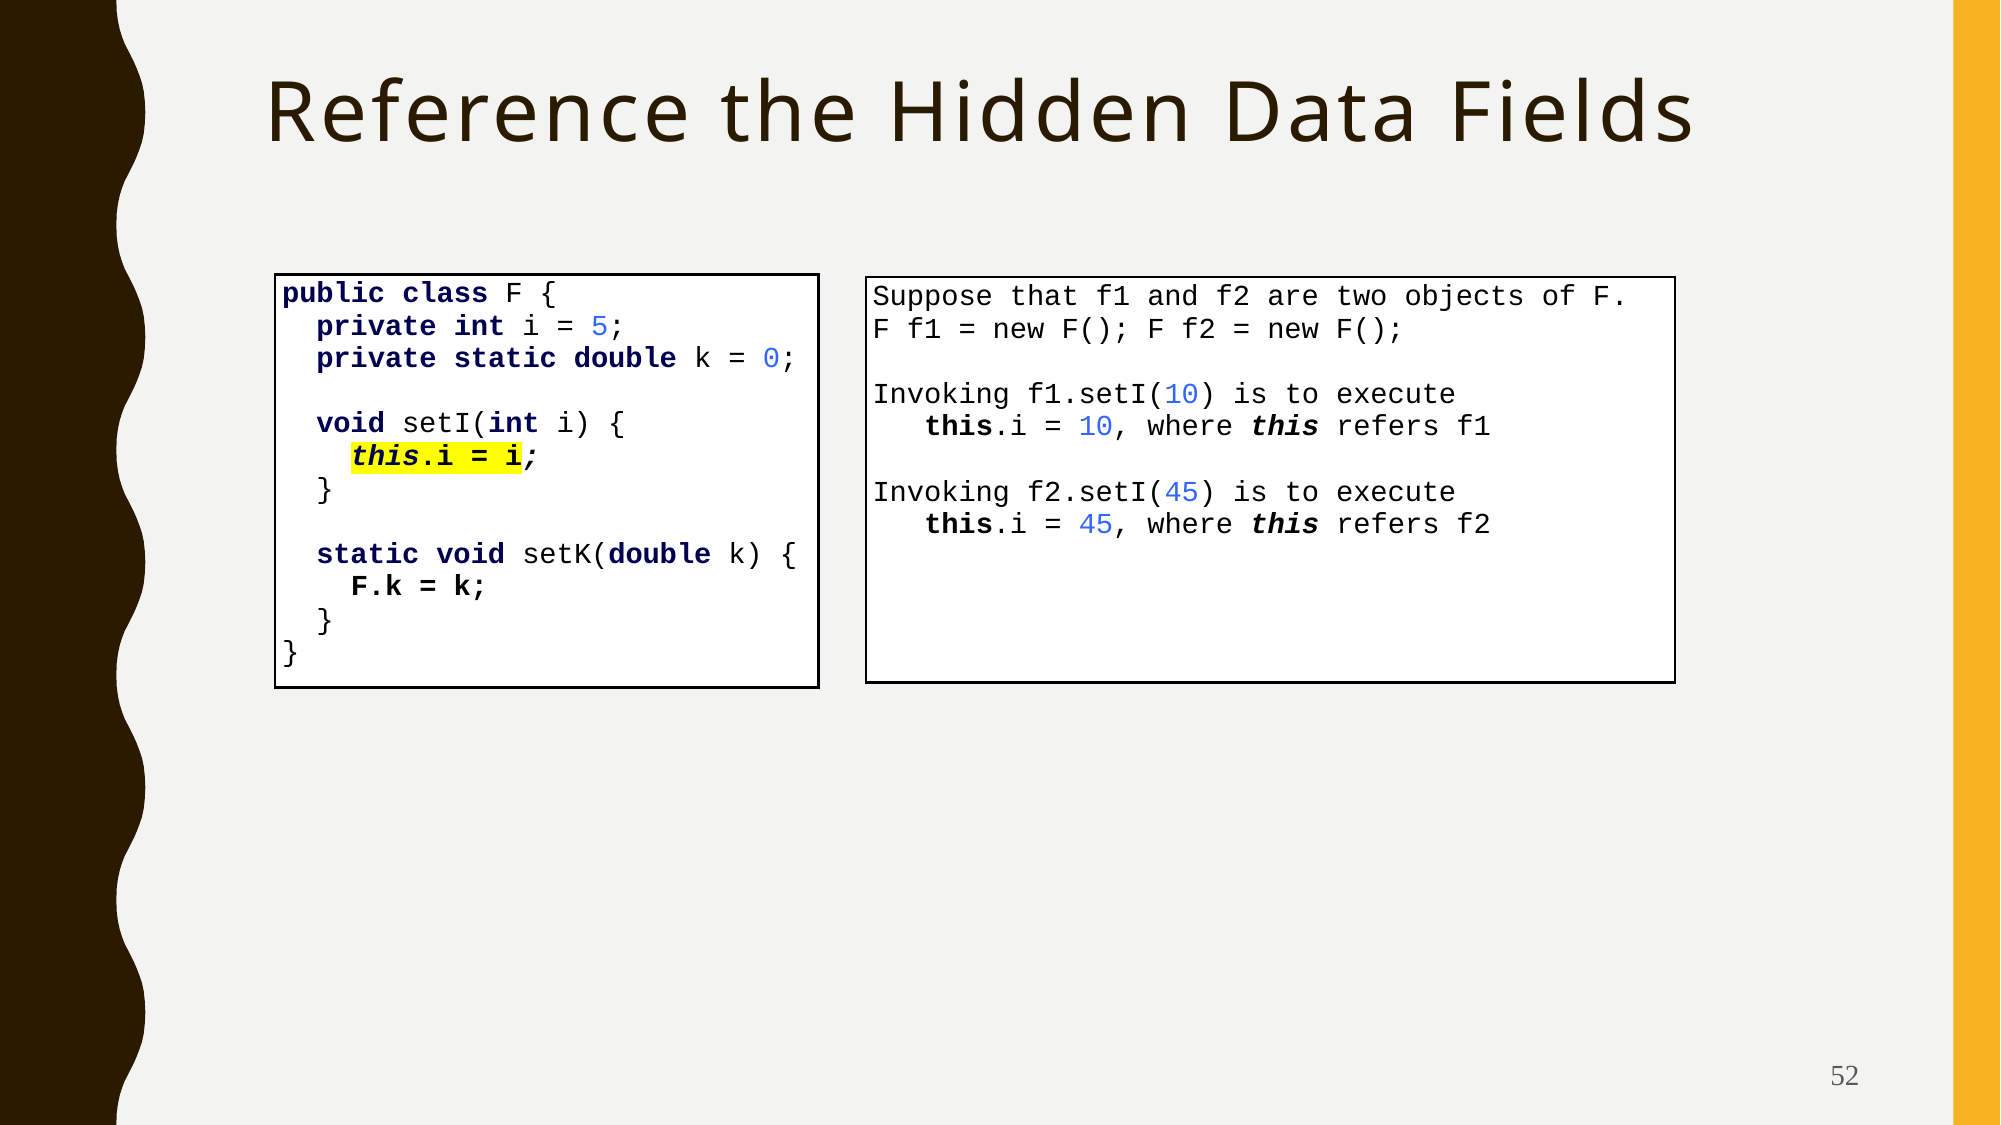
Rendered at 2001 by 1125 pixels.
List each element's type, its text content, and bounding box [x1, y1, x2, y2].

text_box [250, 247, 1693, 710]
text_box [1693, 428, 2000, 504]
slide_number 52 [1412, 1045, 1875, 1103]
title Reference the Hidden Data Fields [249, 62, 1750, 188]
